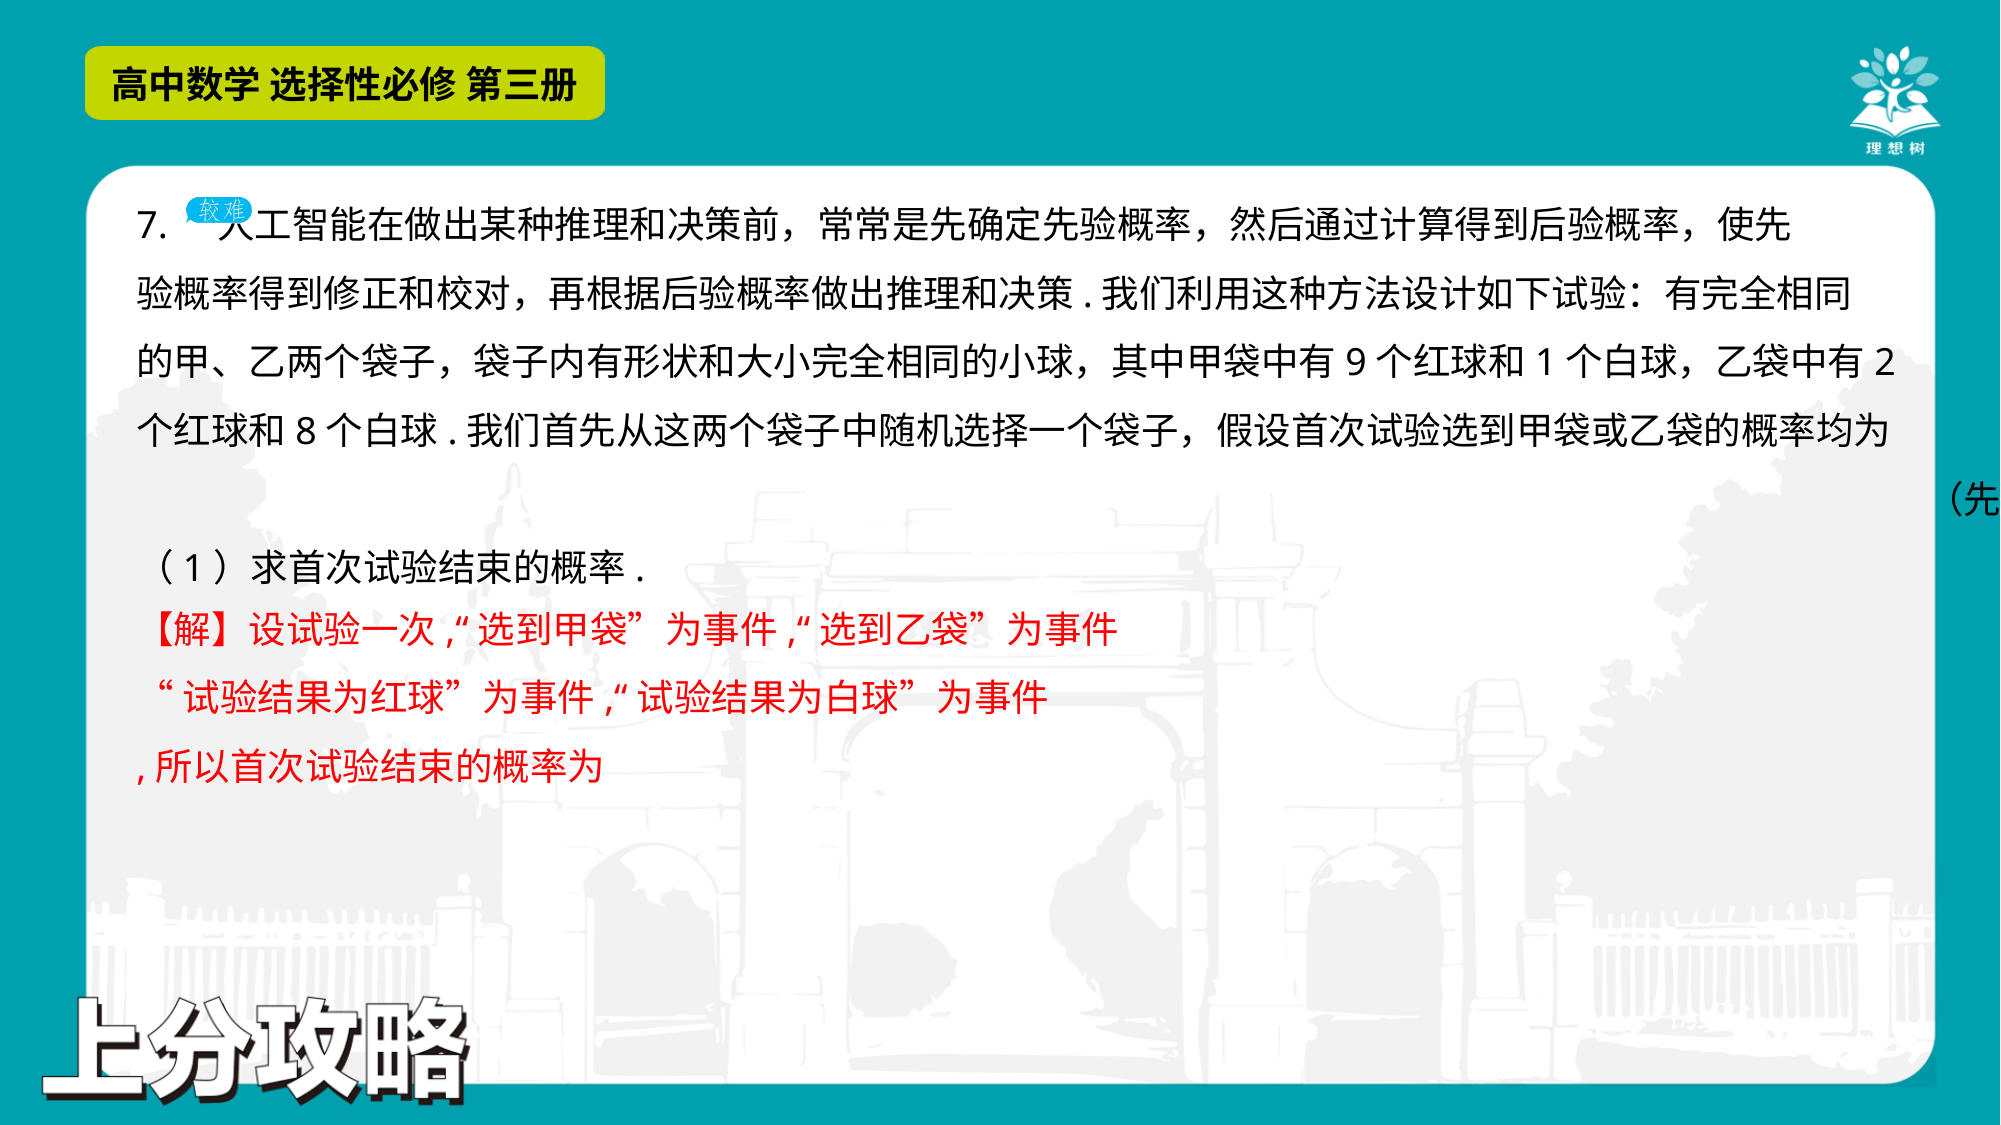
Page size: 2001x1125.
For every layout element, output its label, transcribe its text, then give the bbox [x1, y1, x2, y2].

text_box （1）求首次试验结束的概率. [136, 522, 1865, 582]
picture [0, 0, 2000, 1125]
